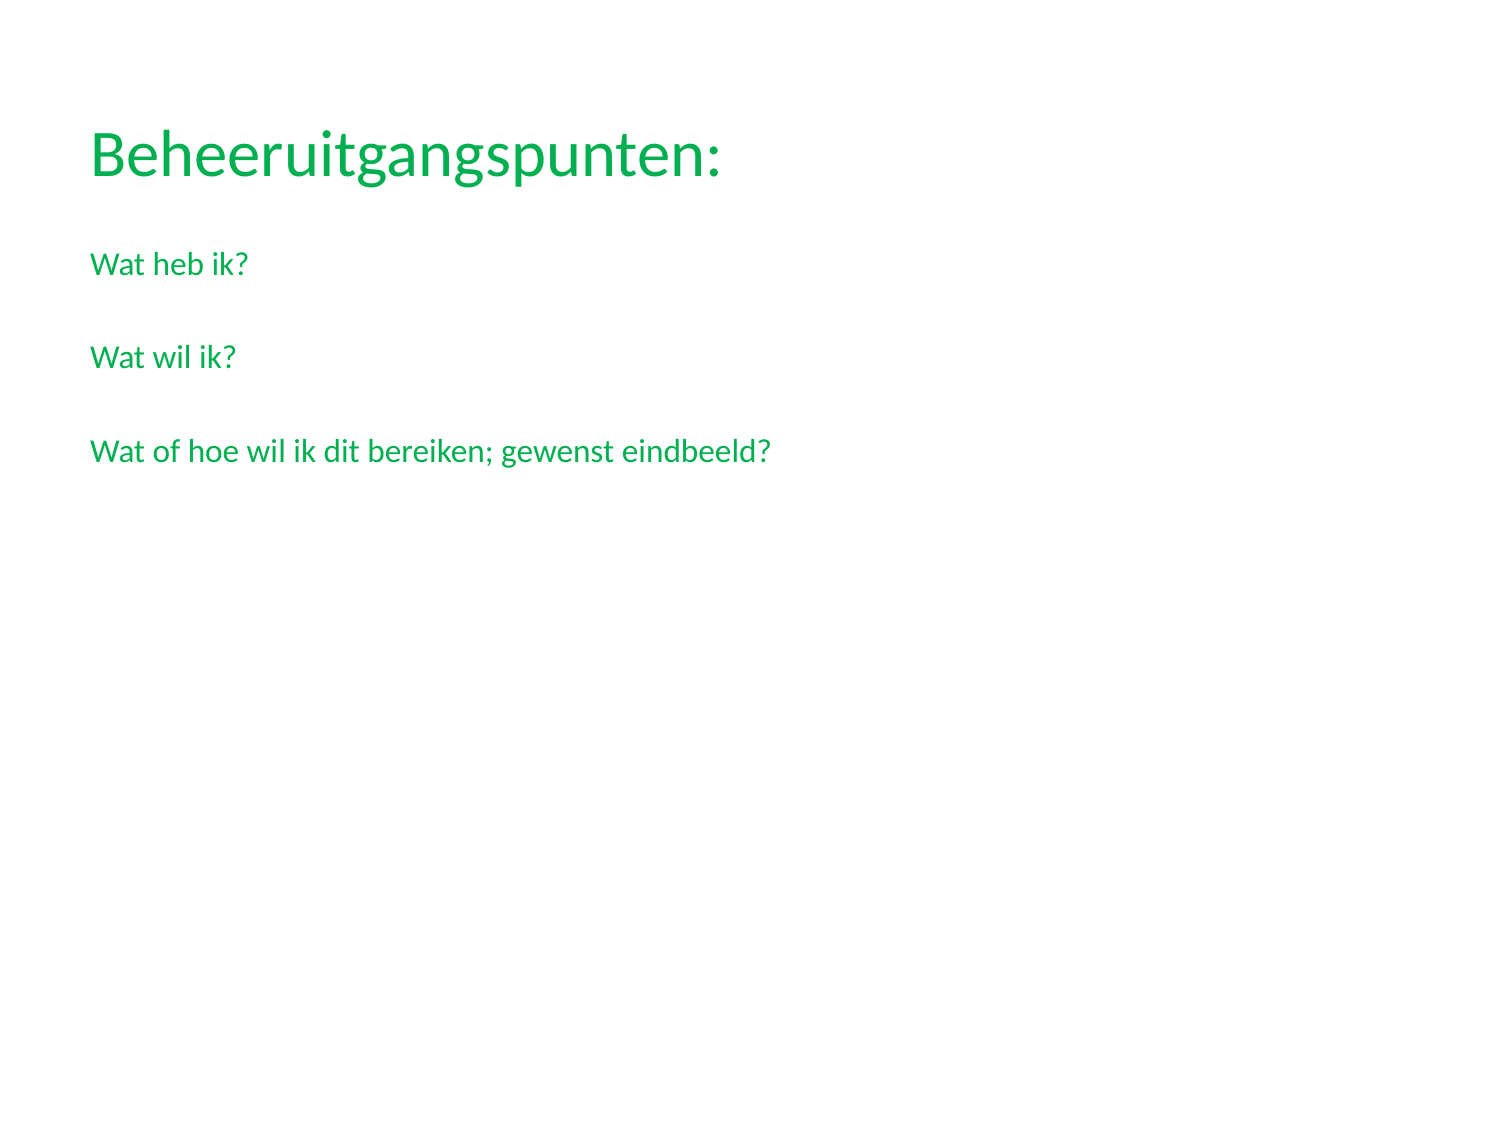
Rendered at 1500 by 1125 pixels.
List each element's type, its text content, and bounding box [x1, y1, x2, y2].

list Beheeruitgangspunten: Wat heb ik? Wat wil ik? Wat of hoe wil ik dit bereiken; gewenst eindbeeld? [75, 101, 1425, 1005]
